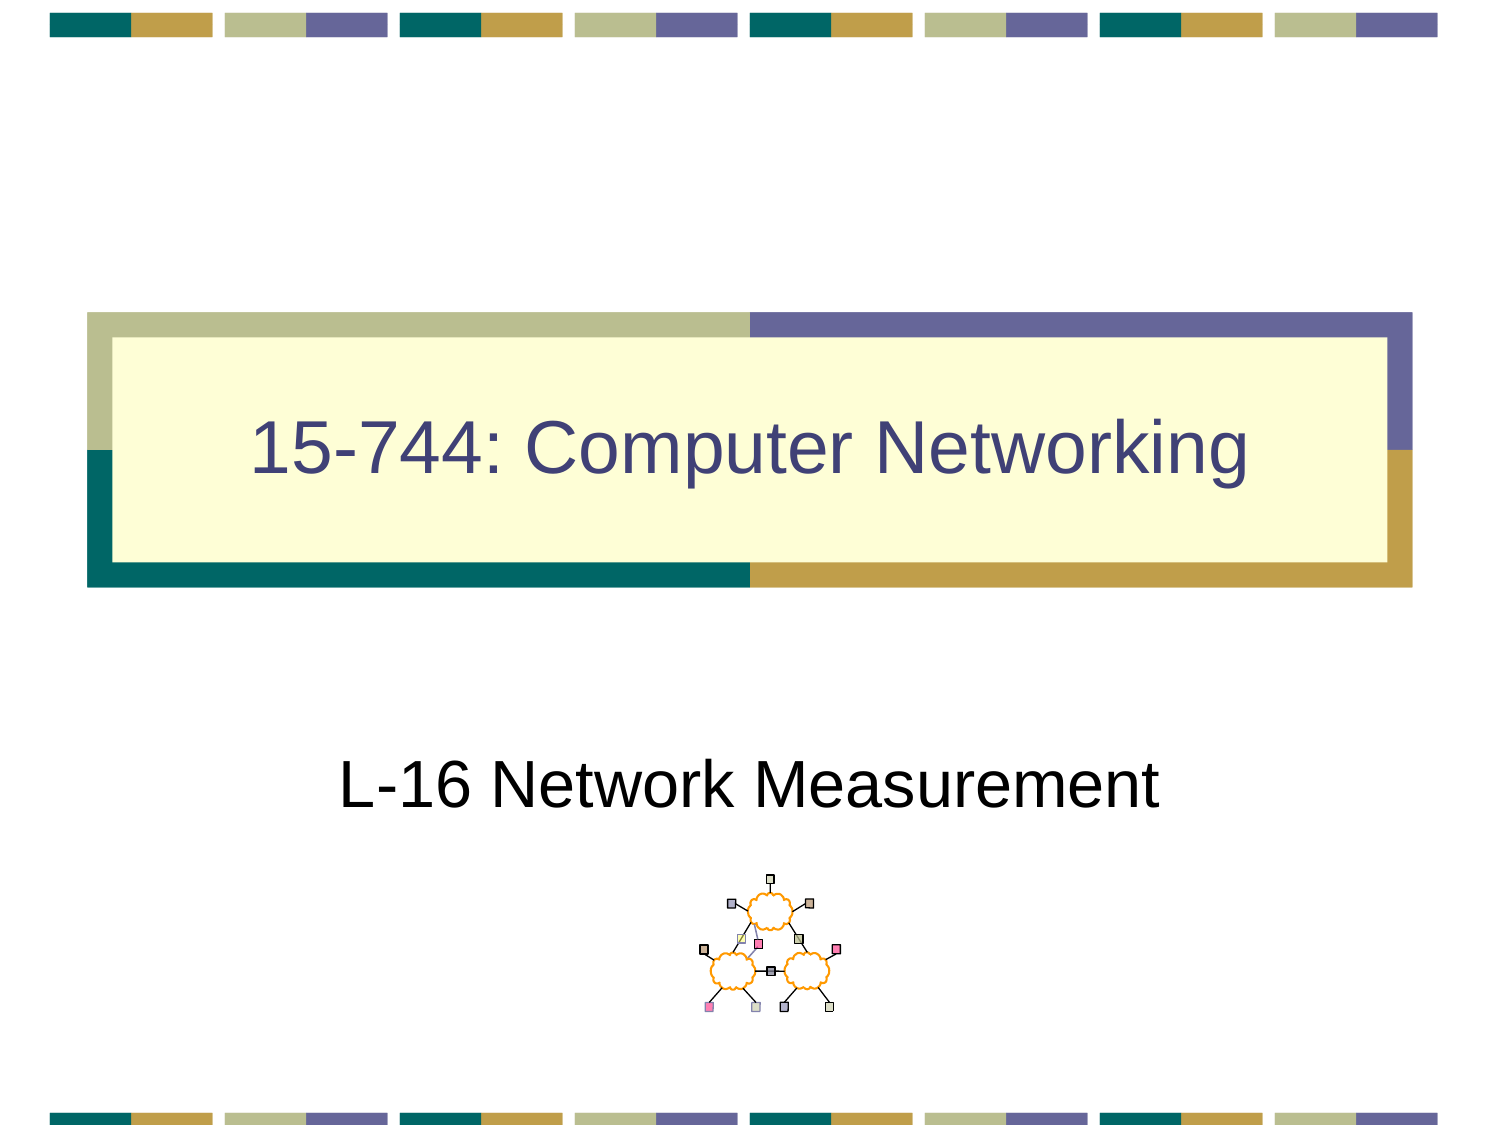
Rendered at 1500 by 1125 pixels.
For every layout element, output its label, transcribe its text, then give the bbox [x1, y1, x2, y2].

subtitle L-16 Network Measurement [225, 637, 1275, 925]
title 15-744: Computer Networking [112, 350, 1388, 538]
